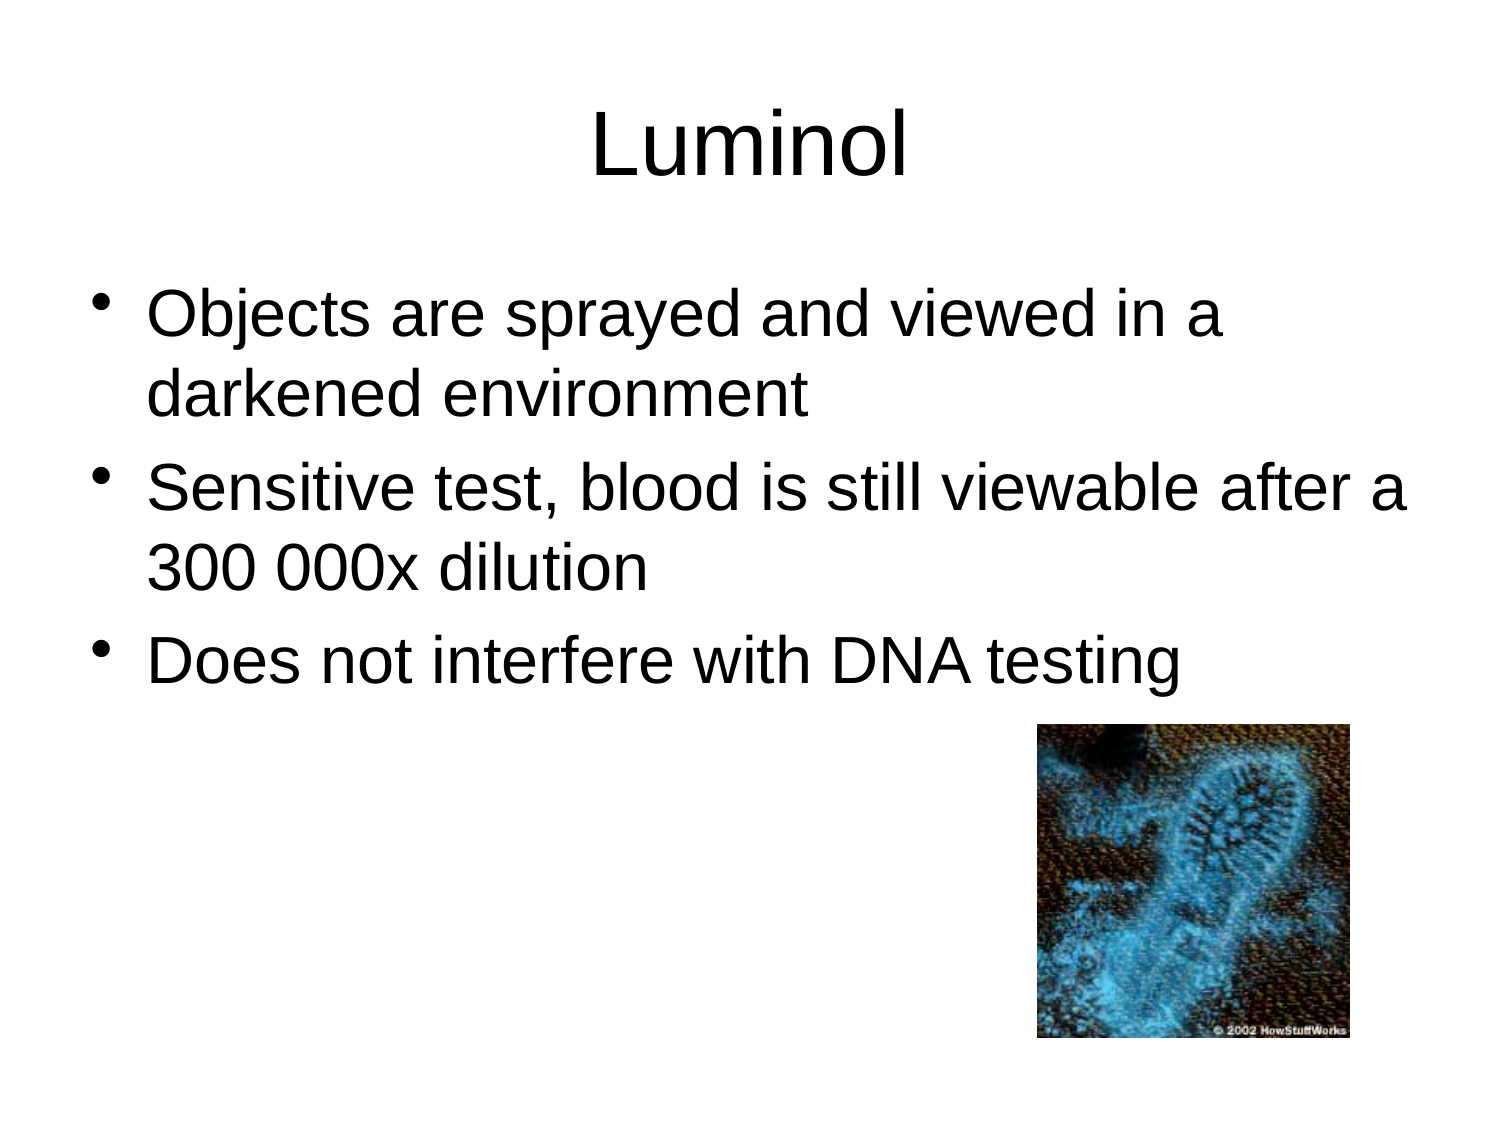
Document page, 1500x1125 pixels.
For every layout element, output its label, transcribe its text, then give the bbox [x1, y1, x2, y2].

title Luminol [75, 45, 1425, 233]
list Objects are sprayed and viewed in a darkened environment Sensitive test, blood is still viewable after a 300 000x dilution Does not interfere with DNA testing [75, 262, 1425, 1005]
picture [1037, 724, 1351, 1038]
